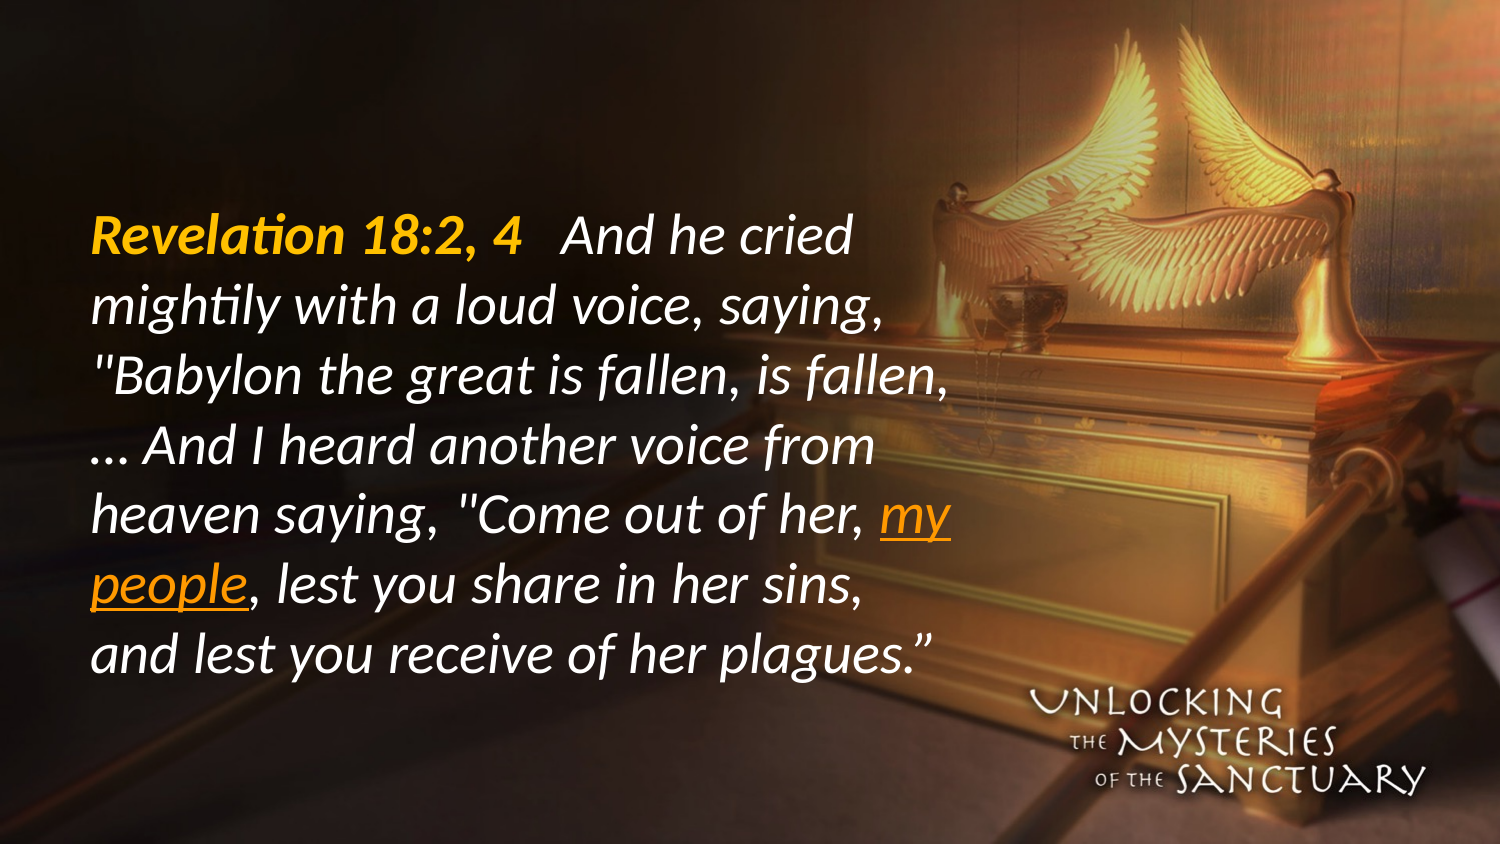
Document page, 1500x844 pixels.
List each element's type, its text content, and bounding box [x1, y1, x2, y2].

list Revelation 18:2, 4 And he cried mightily with a loud voice, saying, "Babylon the great is fallen, is fallen, … And I heard another voice from heaven saying, "Come out of her, my people, lest you share in her sins, and lest you receive of her plagues.” [75, 188, 980, 754]
picture [0, 0, 1500, 844]
